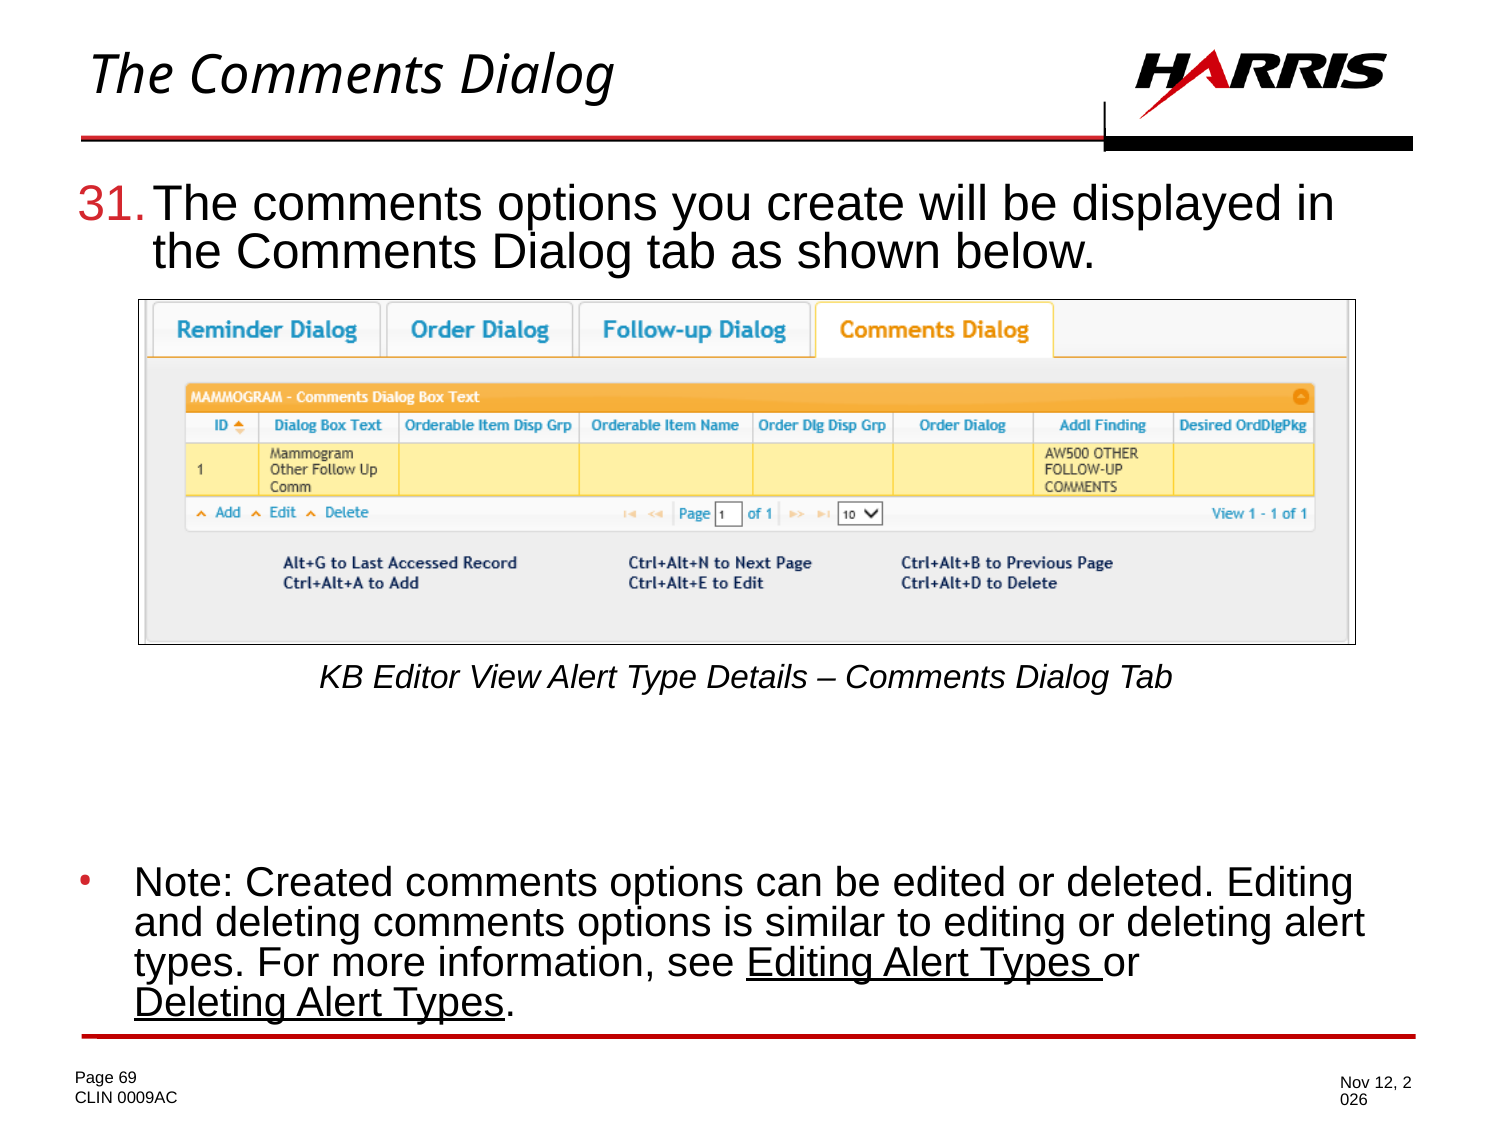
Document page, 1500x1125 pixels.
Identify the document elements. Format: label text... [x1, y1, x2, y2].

slide_number 6-Oct-14 [1324, 1060, 1435, 1105]
picture [1135, 49, 1387, 119]
title The Comments Dialog [73, 27, 962, 117]
list Note: Created comments options can be edited or deleted. Editing and deleting comments options is similar to editing or deleting alert types. For more information, see Editing Alert Types or Deleting Alert Types. [62, 713, 1432, 994]
list KB Editor View Alert Type Details – Comments Dialog Tab [62, 655, 1432, 713]
list The comments options you create will be displayed in the Comments Dialog tab as shown below. [62, 174, 1432, 540]
list Note: Created comments options can be edited or deleted. Editing and deleting comments options is similar to editing or deleting alert types. For more information, see Editing Alert Types or Deleting Alert Types. [62, 540, 1432, 655]
picture [138, 299, 1356, 645]
